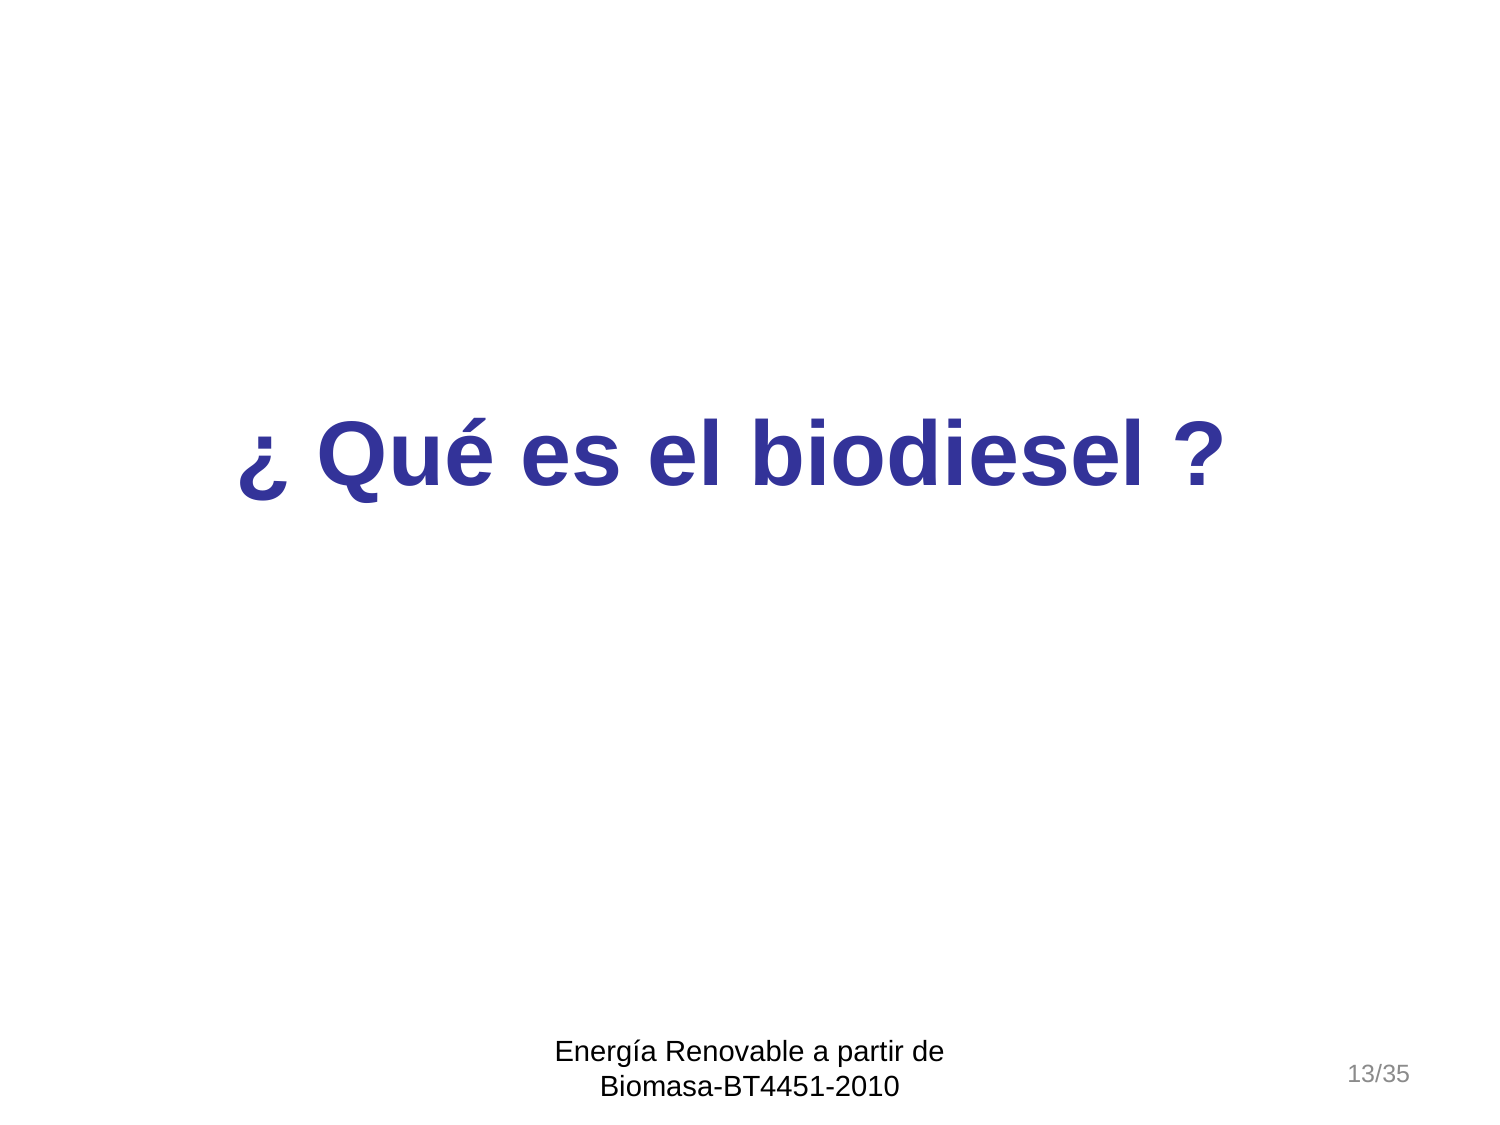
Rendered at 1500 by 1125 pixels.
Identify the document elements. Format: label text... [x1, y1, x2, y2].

footer Energía Renovable a partir de Biomasa-BT4451-2010 [512, 1024, 988, 1103]
text_box ¿ Qué es el biodiesel ? [46, 386, 1418, 512]
text_box 13/35 [1074, 1042, 1425, 1103]
